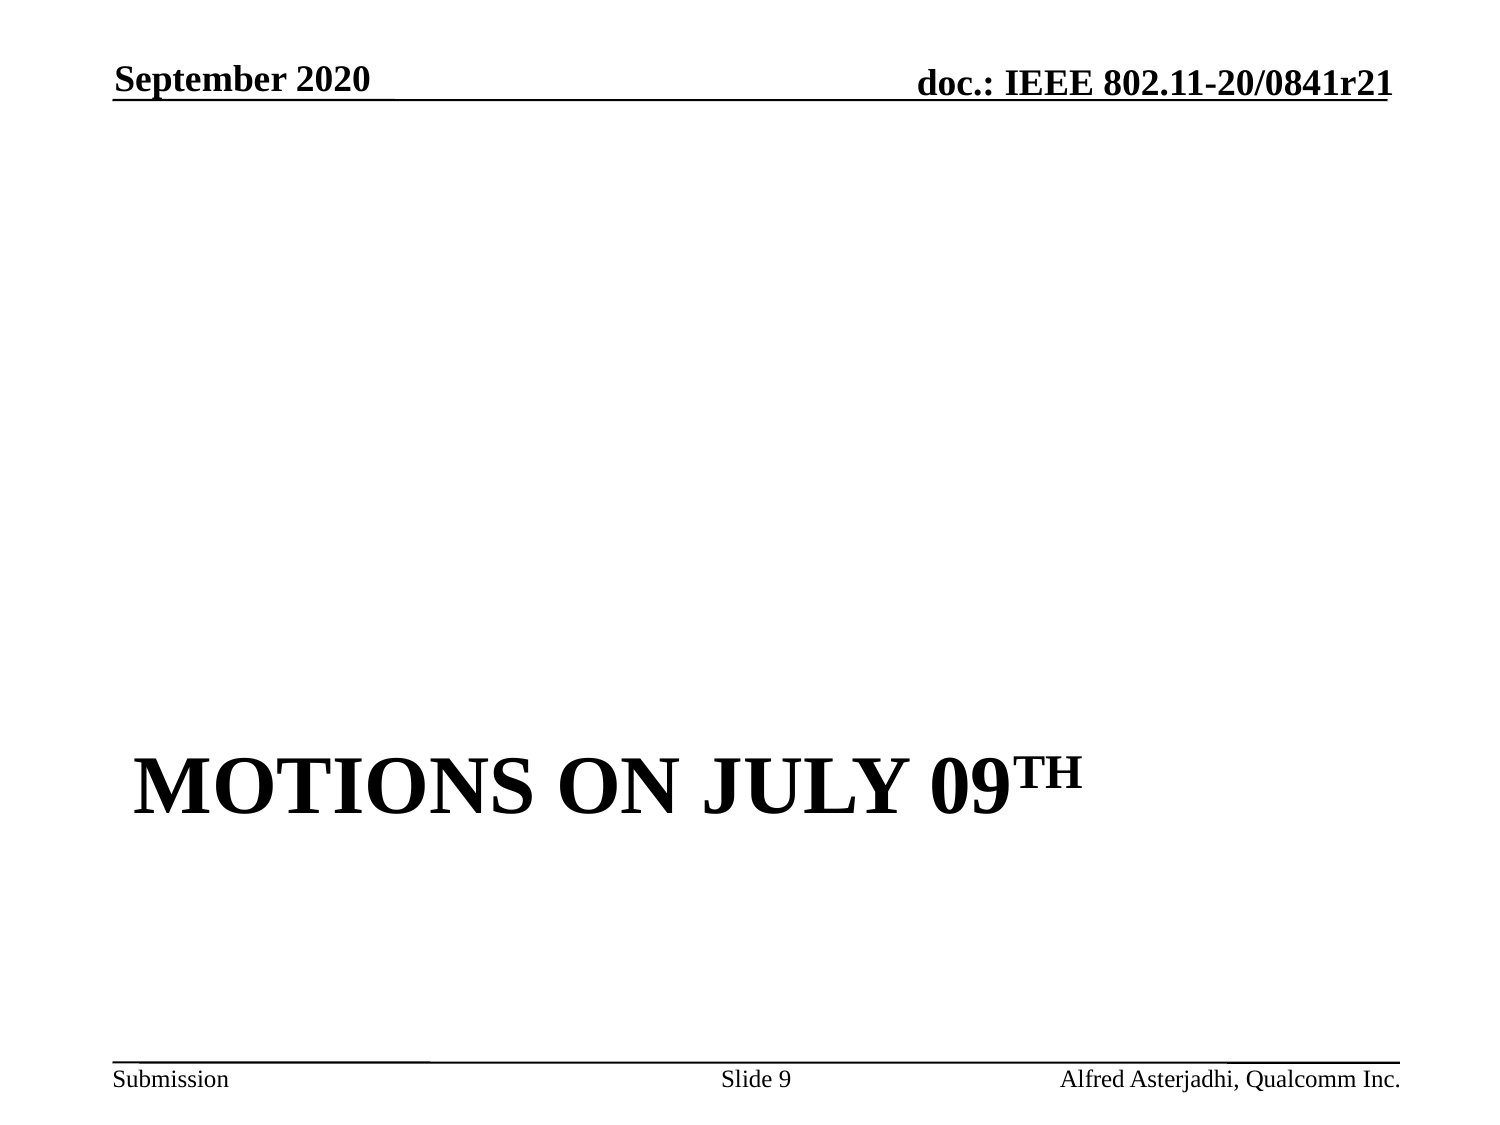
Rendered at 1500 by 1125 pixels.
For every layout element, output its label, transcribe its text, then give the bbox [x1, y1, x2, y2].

footer Alfred Asterjadhi, Qualcomm Inc. [878, 1061, 1402, 1093]
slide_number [114, 54, 423, 100]
slide_number Slide 9 [712, 1061, 800, 1123]
title Motions on July 09th [118, 722, 1394, 947]
